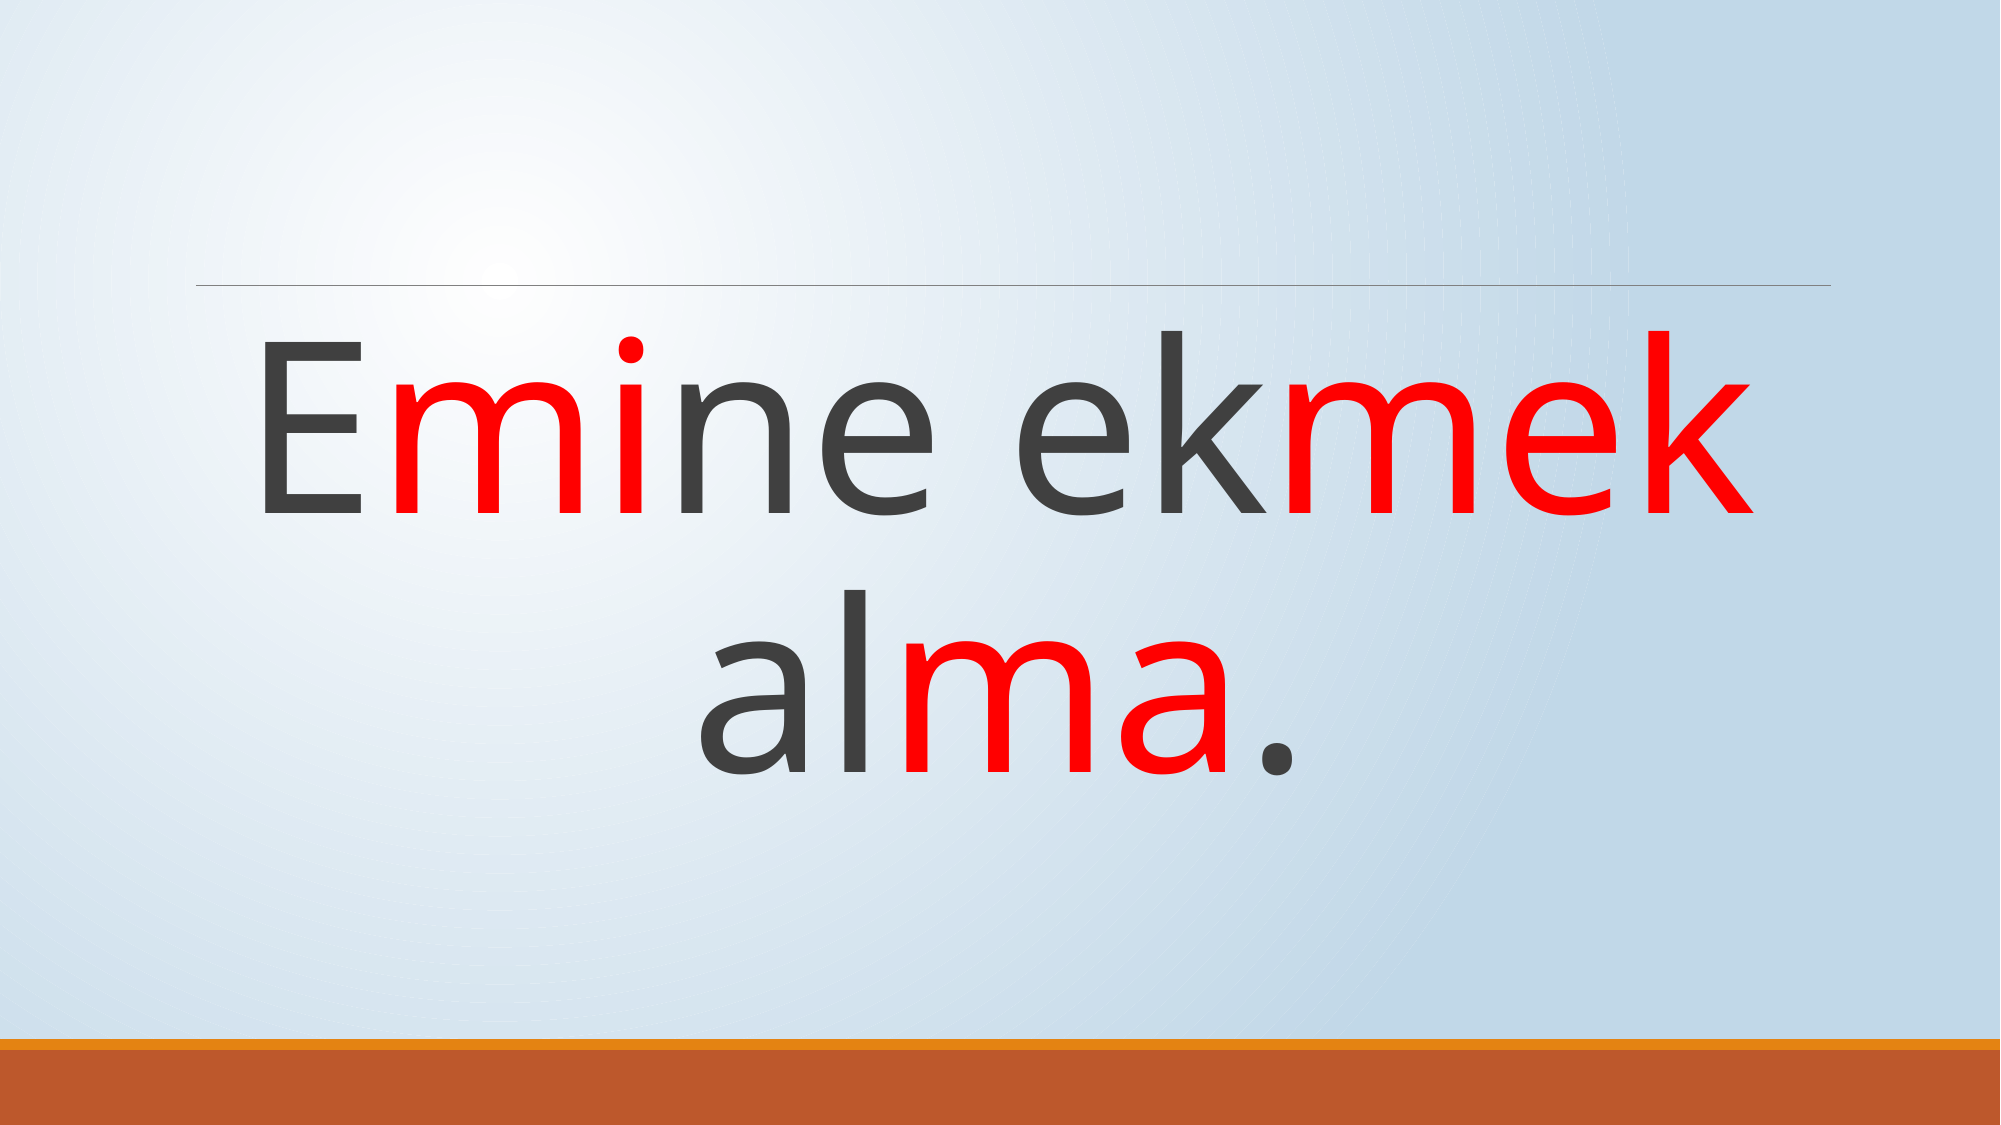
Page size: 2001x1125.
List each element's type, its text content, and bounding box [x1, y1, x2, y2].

list Emine ekmek alma. [32, 299, 1968, 1014]
